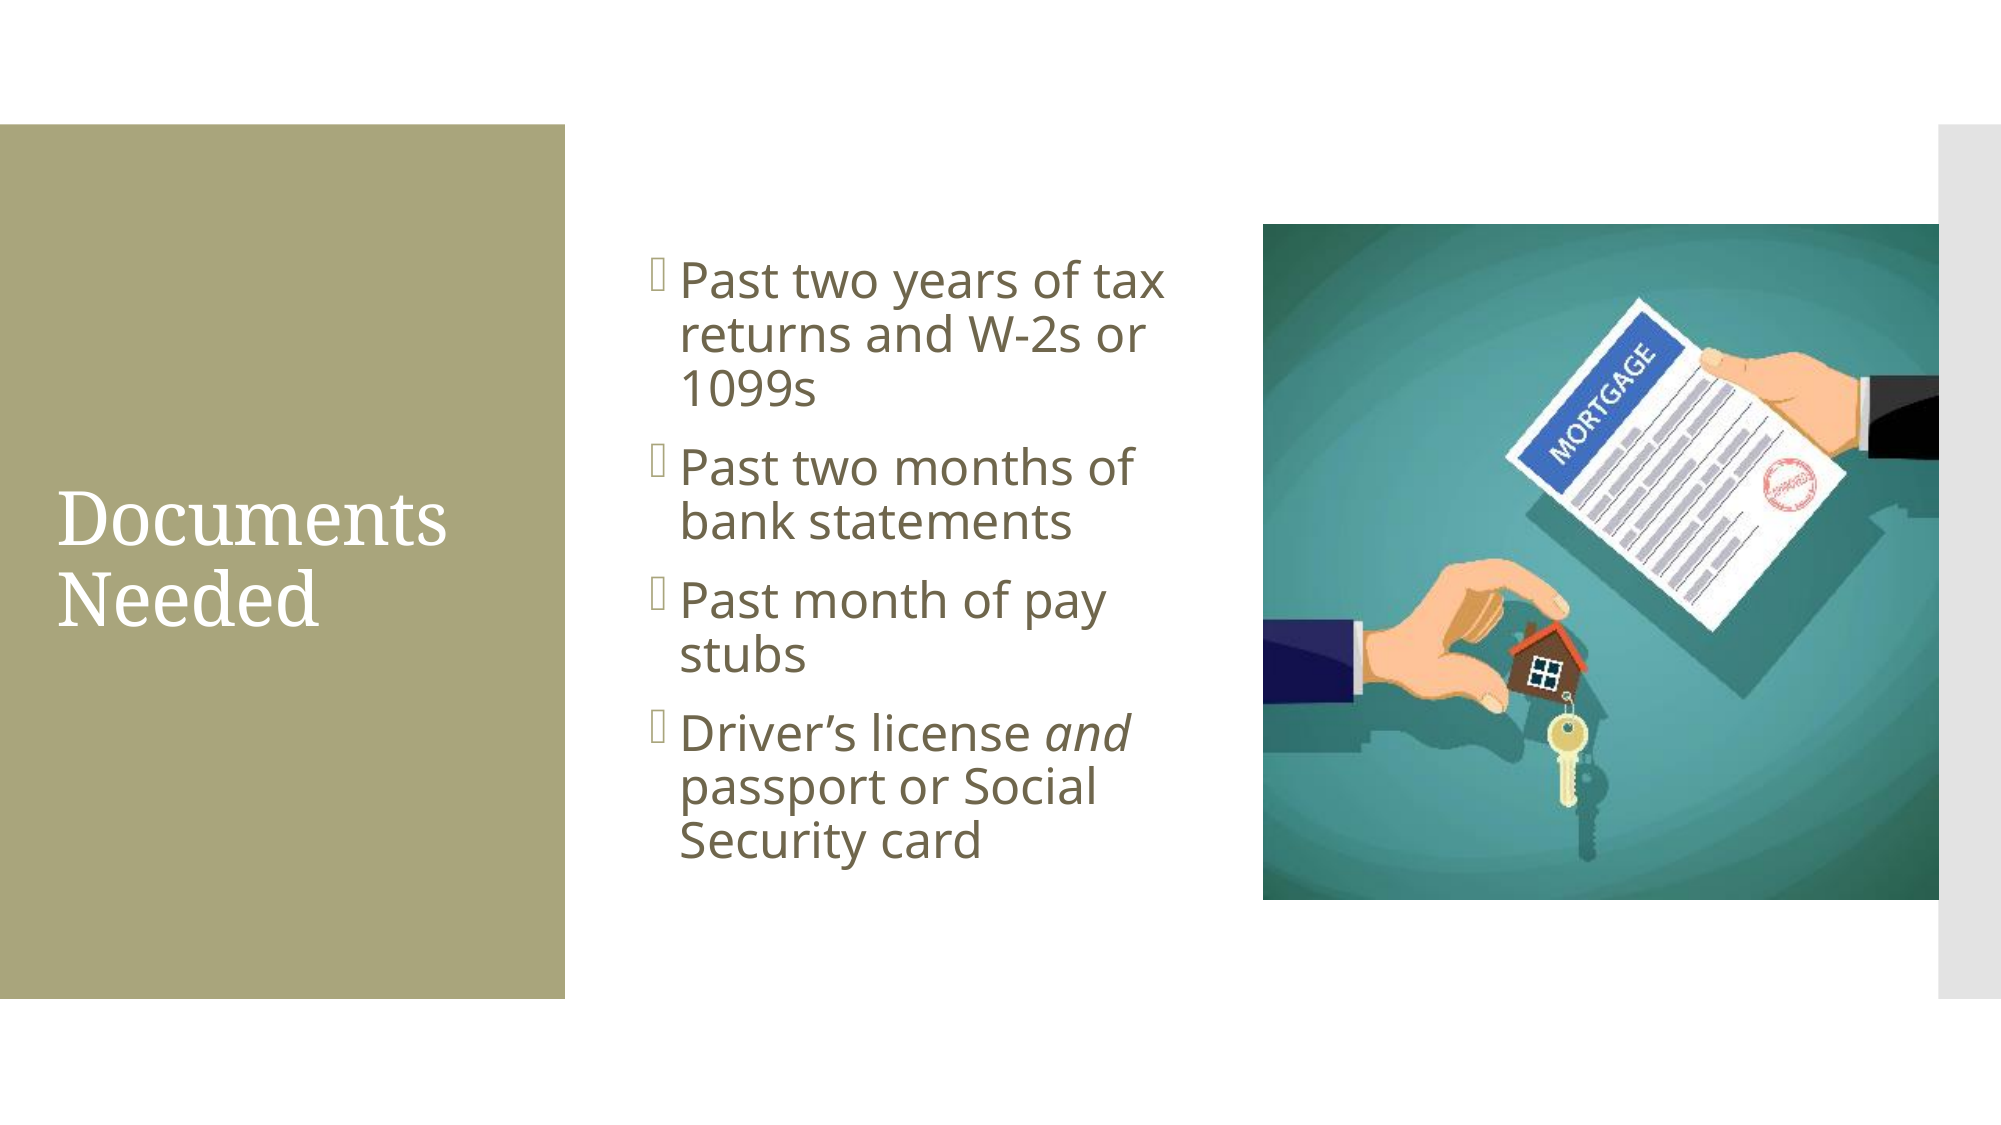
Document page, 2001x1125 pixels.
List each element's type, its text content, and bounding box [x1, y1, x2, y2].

title Documents Needed [41, 184, 525, 940]
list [1263, 223, 1940, 900]
list Past two years of tax returns and W-2s or 1099s Past two months of bank statements Past month of pay stubs Driver’s license and passport or Social Security card [634, 142, 1205, 983]
